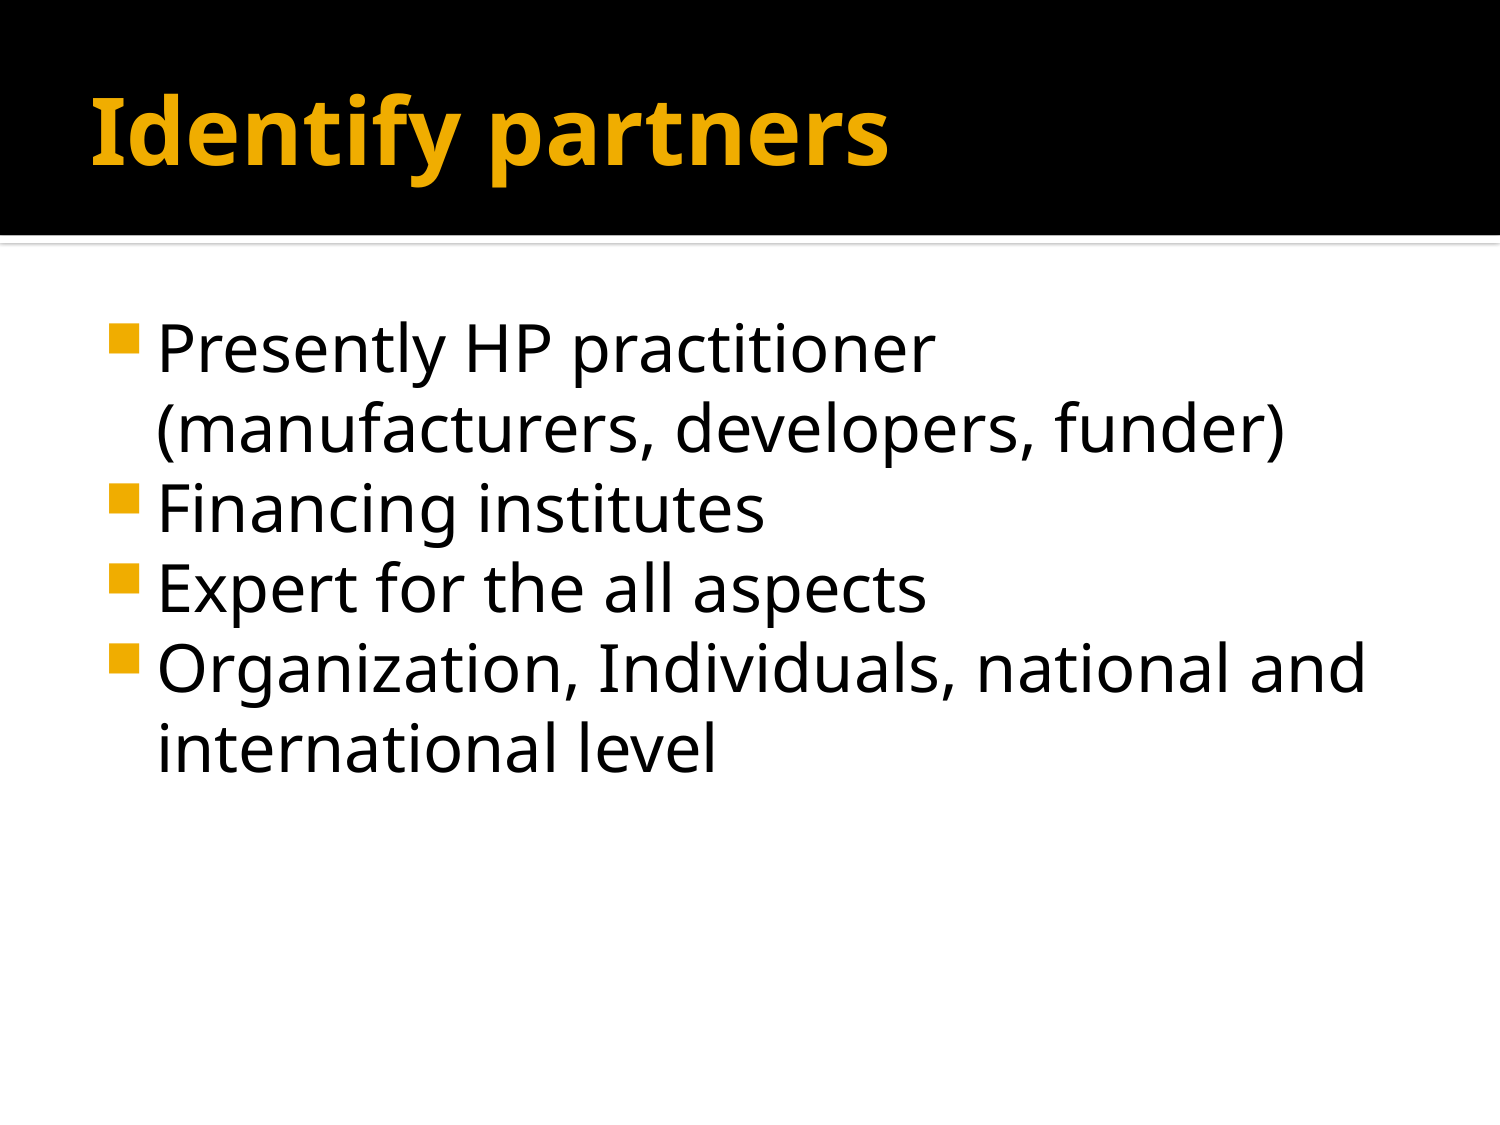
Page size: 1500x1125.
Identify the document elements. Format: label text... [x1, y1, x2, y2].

title Identify partners [75, 25, 1425, 231]
list Presently HP practitioner (manufacturers, developers, funder) Financing institutes Expert for the all aspects Organization, Individuals, national and international level [75, 291, 1425, 1050]
